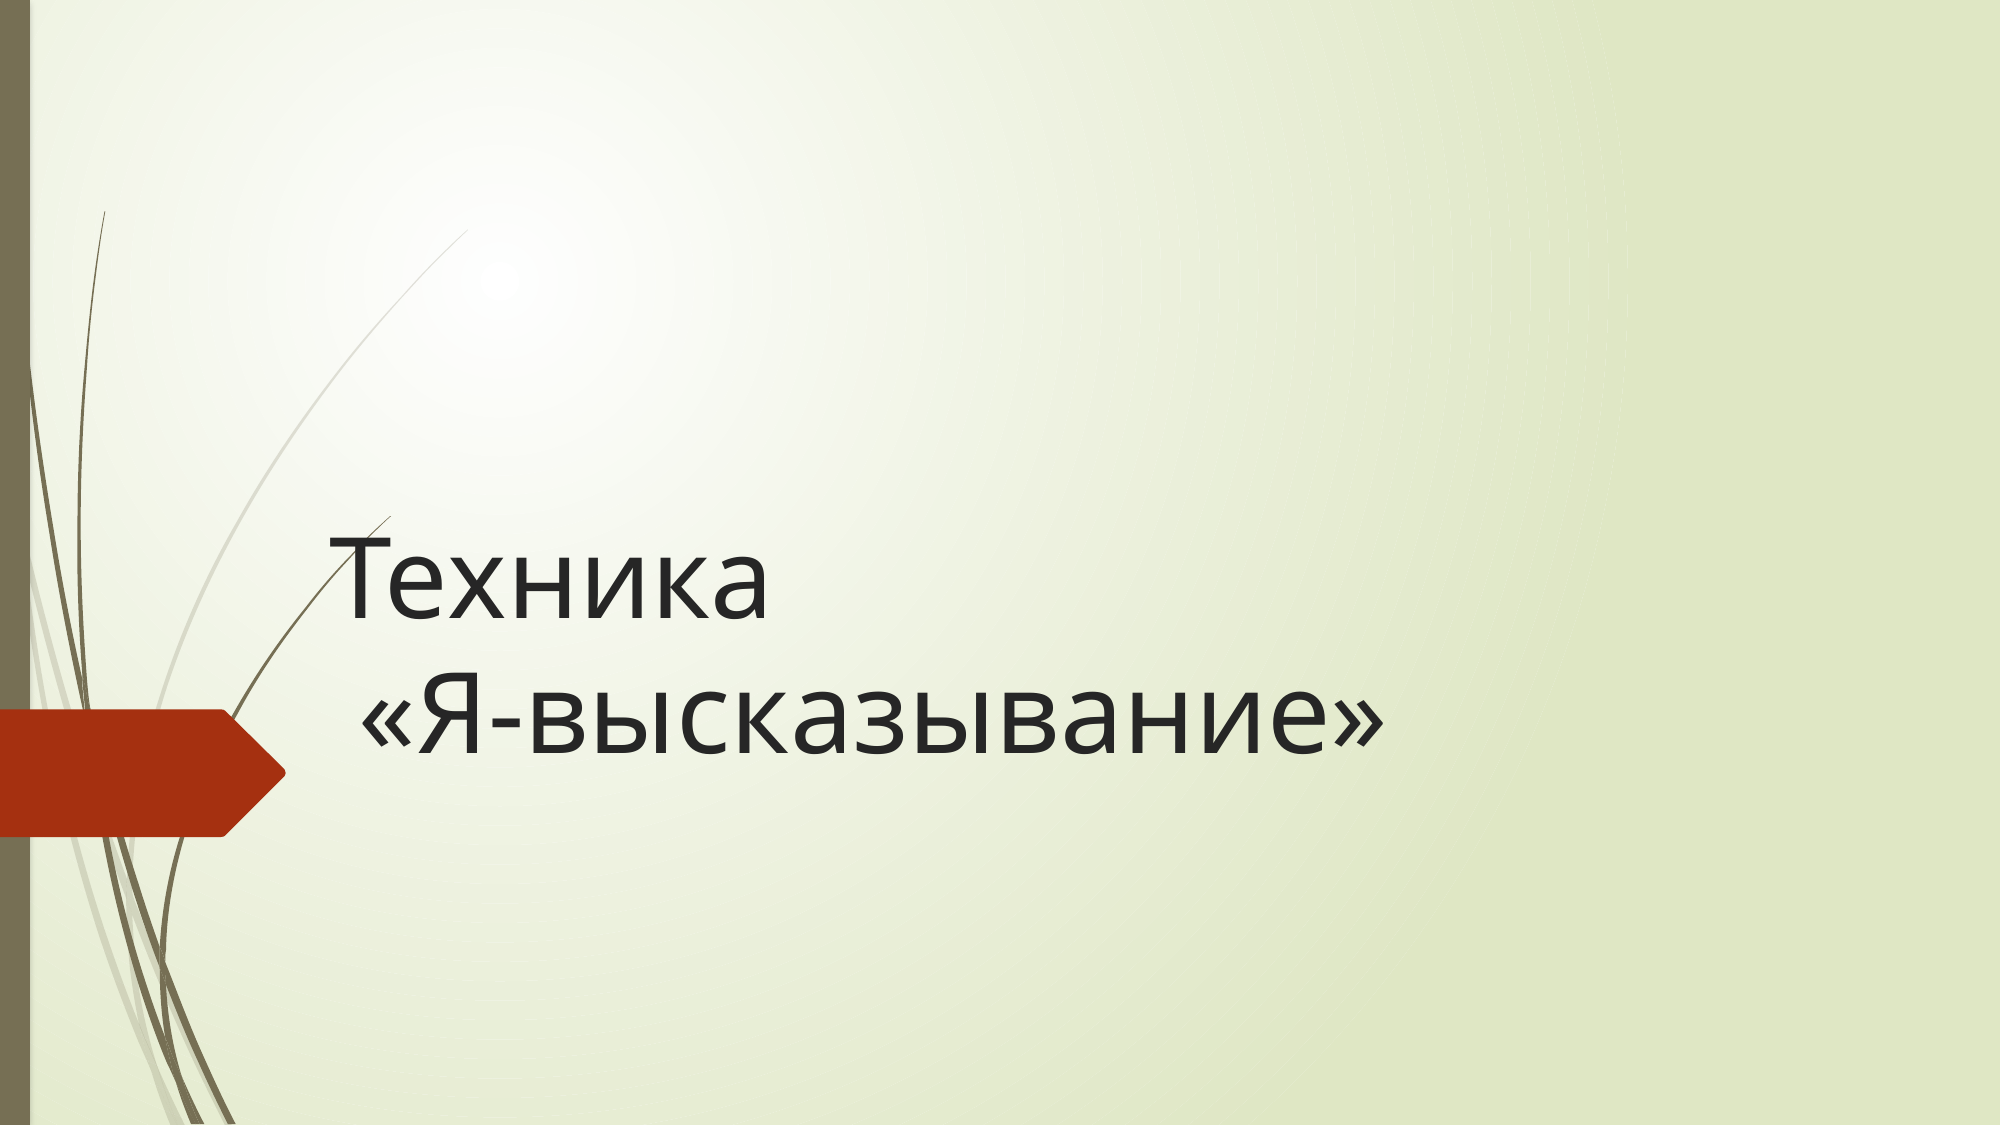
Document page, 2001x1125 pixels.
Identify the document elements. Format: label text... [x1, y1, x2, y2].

title Техника «Я-высказывание» [314, 130, 1915, 784]
